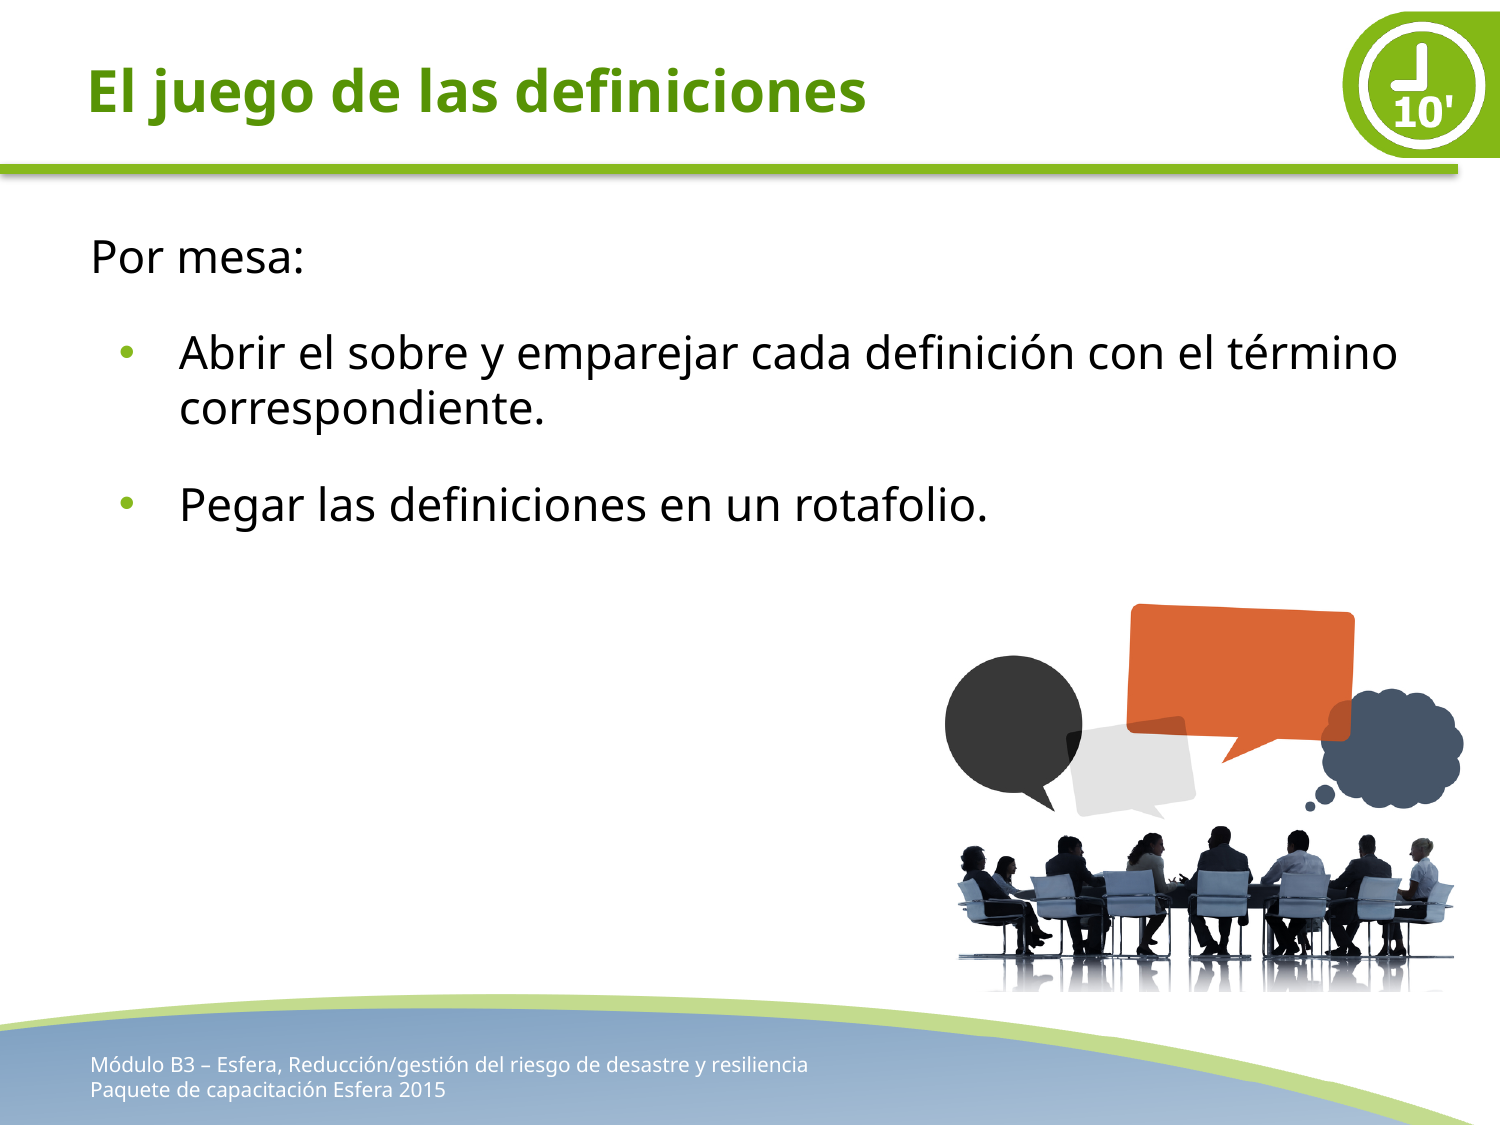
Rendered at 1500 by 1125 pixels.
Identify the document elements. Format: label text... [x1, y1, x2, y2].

footer Módulo B3 – Esfera, Reducción/gestión del riesgo de desastre y resiliencia Paquete de capacitación Esfera 2015 [75, 1046, 1072, 1107]
picture [1332, 10, 1500, 159]
picture [0, 562, 1500, 1125]
list Por mesa: Abrir el sobre y emparejar cada definición con el término correspondiente. Pegar las definiciones en un rotafolio. [75, 219, 1425, 1005]
title El juego de las definiciones [75, 0, 1425, 178]
